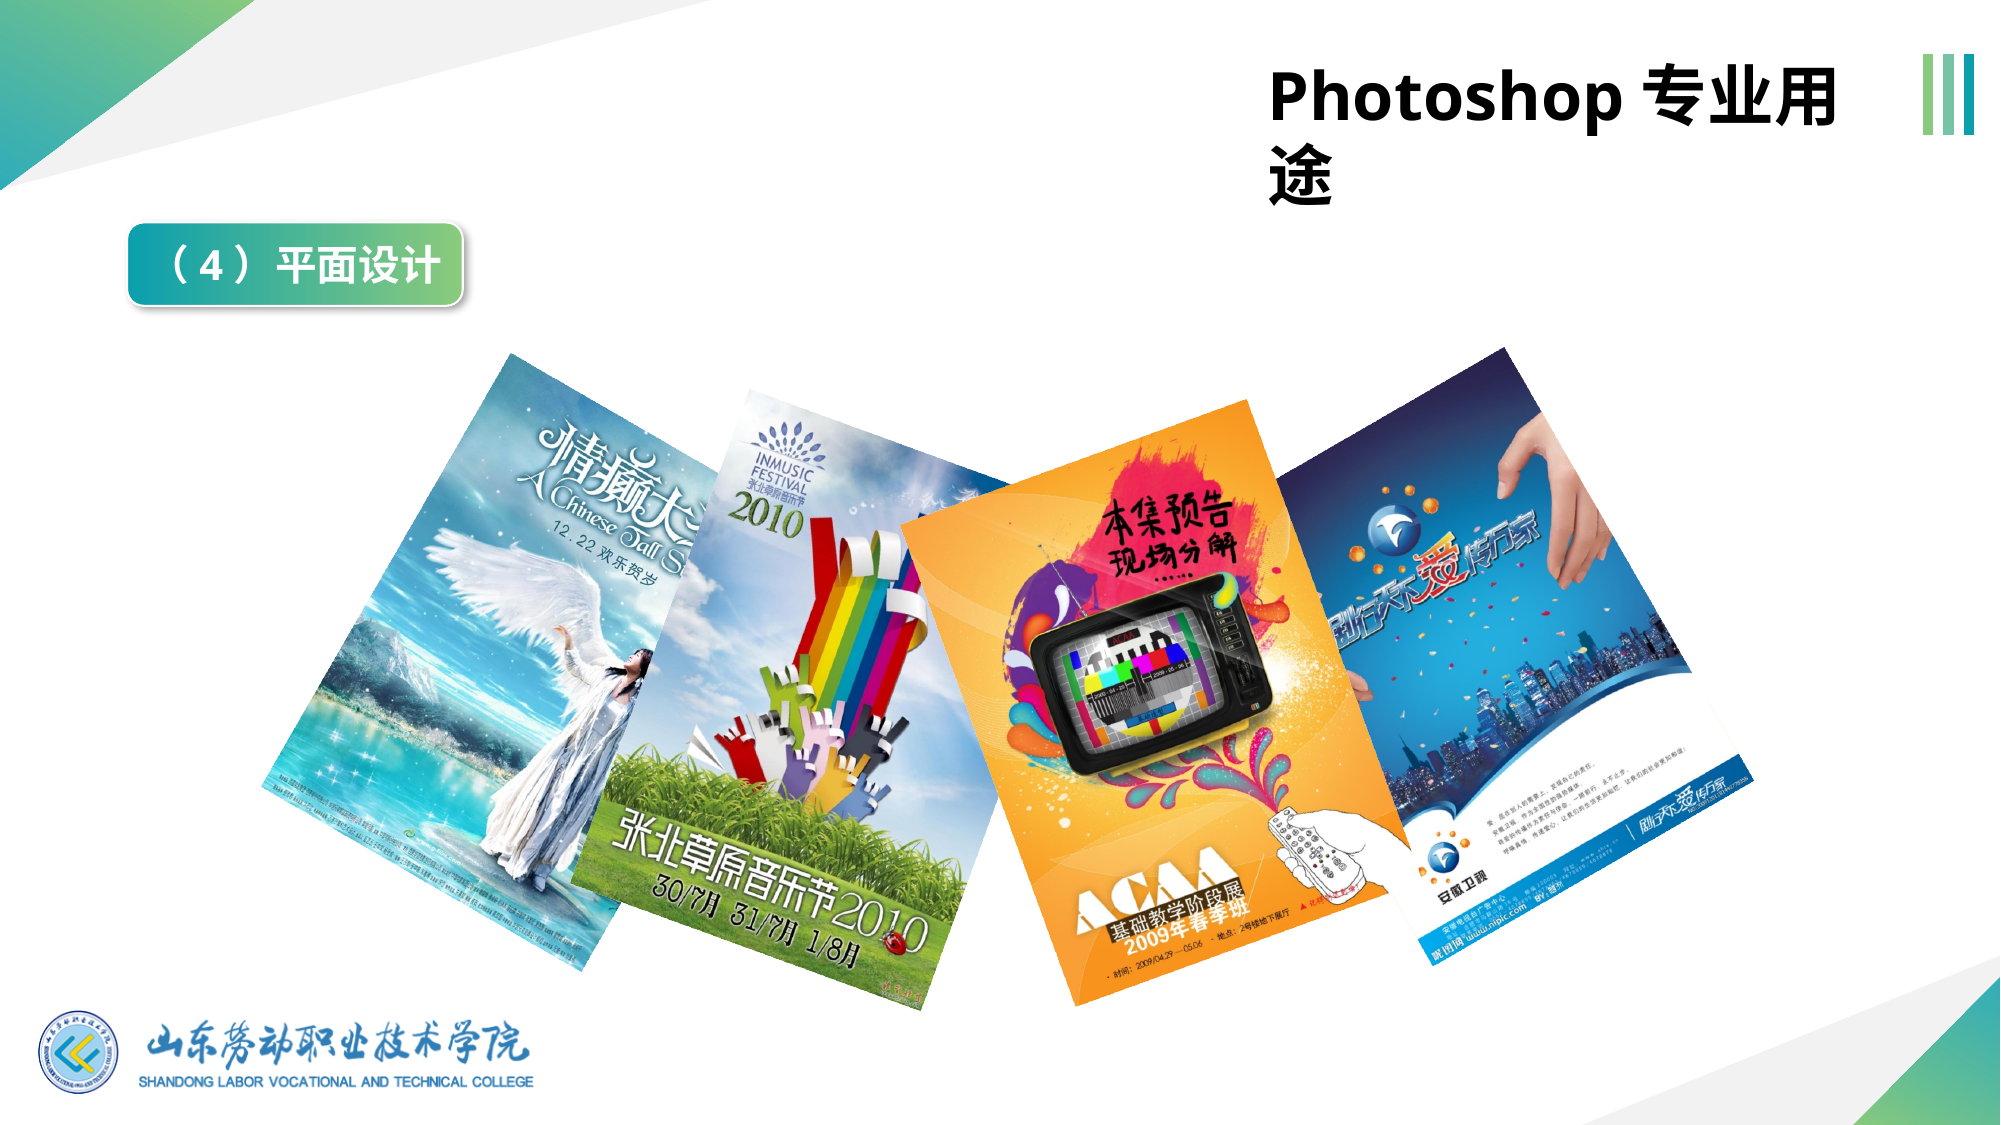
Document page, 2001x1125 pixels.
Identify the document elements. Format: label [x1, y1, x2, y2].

text_box [127, 222, 463, 306]
picture [1546, 881, 1563, 893]
picture [1518, 900, 1525, 906]
picture [38, 1010, 550, 1094]
picture [360, 405, 1654, 962]
text_box [0, 0, 2000, 1125]
picture [1631, 832, 1636, 840]
text_box [1928, 54, 1969, 136]
picture [1570, 865, 1581, 873]
picture [1535, 891, 1544, 901]
picture [1544, 875, 1555, 882]
